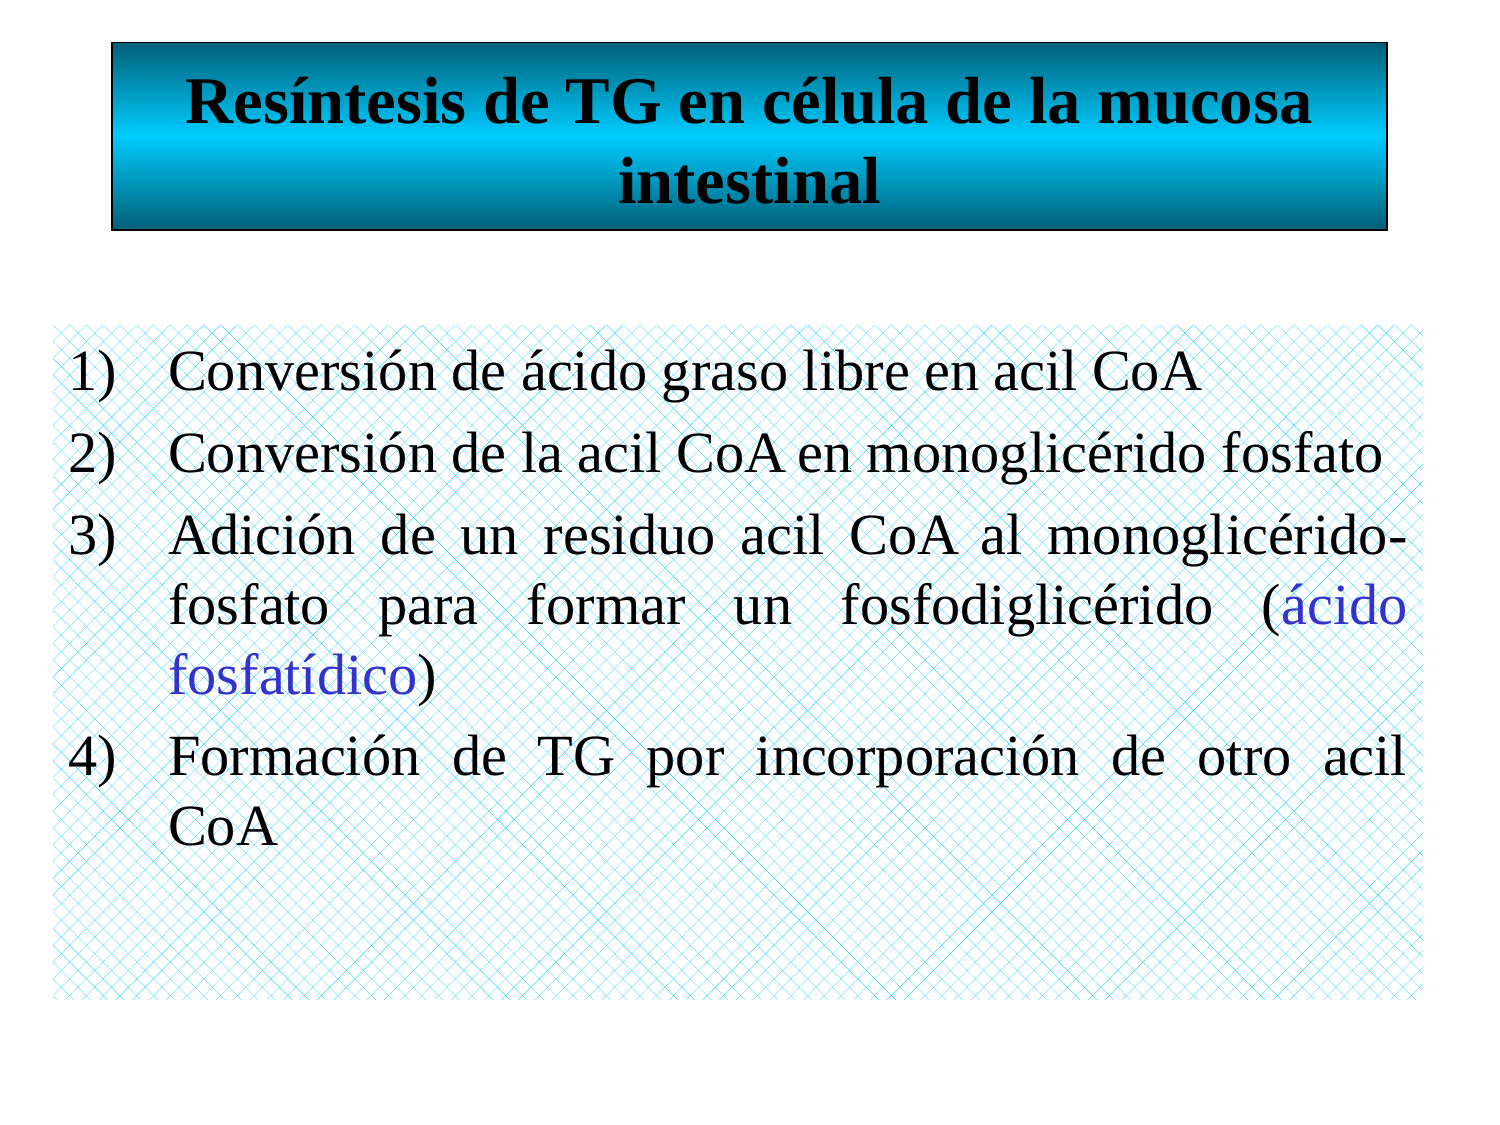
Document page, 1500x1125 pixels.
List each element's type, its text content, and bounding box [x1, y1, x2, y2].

list Conversión de ácido graso libre en acil CoA Conversión de la acil CoA en monoglicérido fosfato Adición de un residuo acil CoA al monoglicérido- fosfato para formar un fosfodiglicérido (ácido fosfatídico) Formación de TG por incorporación de otro acil CoA [52, 324, 1424, 1001]
title Resíntesis de TG en célula de la mucosa intestinal [111, 42, 1388, 231]
